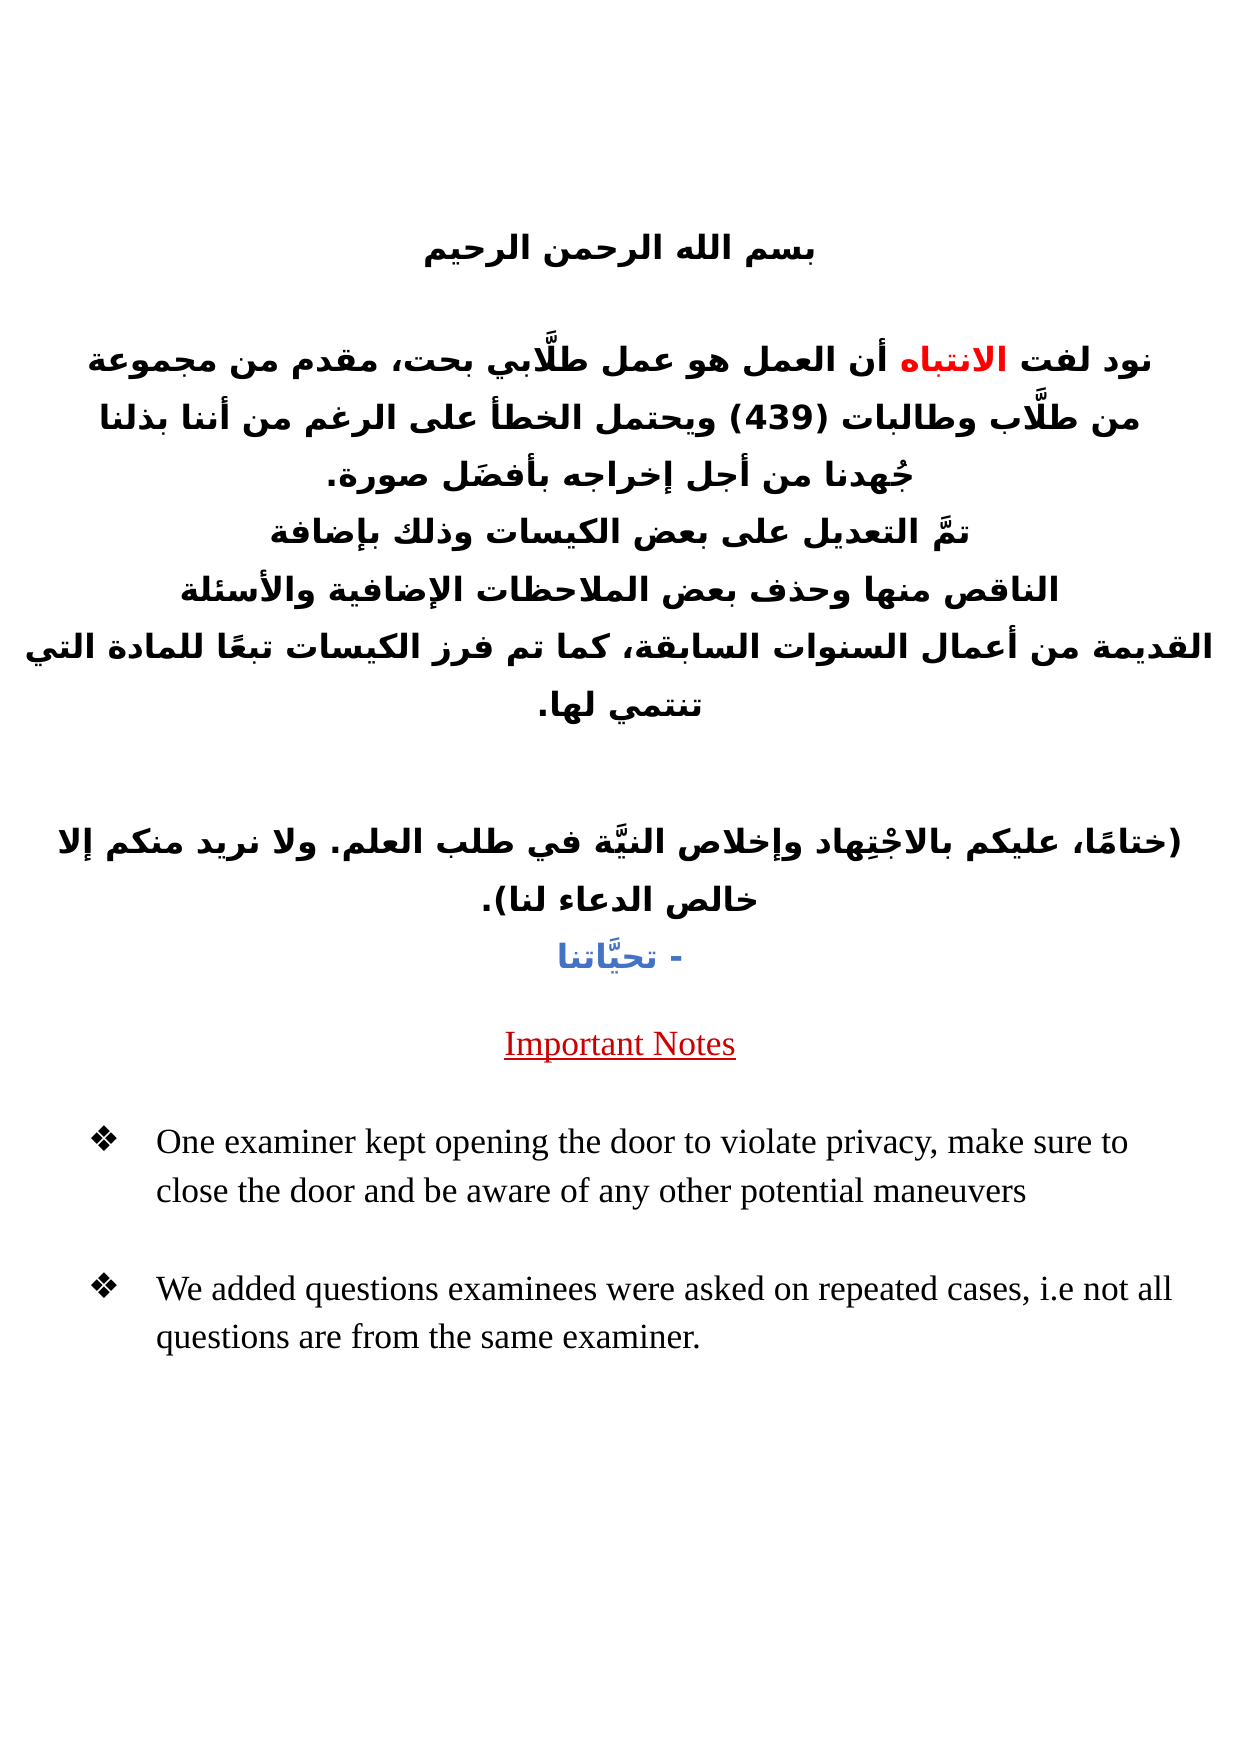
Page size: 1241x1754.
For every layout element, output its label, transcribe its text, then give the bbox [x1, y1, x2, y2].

text_box بسم الله الرحمن الرحيم نود لفت الانتباه أن العمل هو عمل طلَّابي بحت، مقدم من مجموعة من طلَّاب وطالبات (439) ويحتمل الخطأ على الرغم من أننا بذلنا جُهدنا من أجل إخراجه بأفضَل صورة. تمَّ التعديل على بعض الكيسات وذلك بإضافة الناقص منها وحذف بعض الملاحظات الإضافية والأسئلة القديمة من أعمال السنوات السابقة، كما تم فرز الكيسات تبعًا للمادة التي تنتمي لها. (ختامًا، عليكم بالاجْتِهاد وإخلاص النيَّة في طلب العلم. ولا نريد منكم إلا خالص الدعاء لنا). - تحيَّاتنا [0, 0, 1241, 1254]
text_box Important Notes One examiner kept opening the door to violate privacy, make sure to close the door and be aware of any other potential maneuvers We added questions examinees were asked on repeated cases, i.e not all questions are from the same examiner. [33, 993, 1207, 1419]
